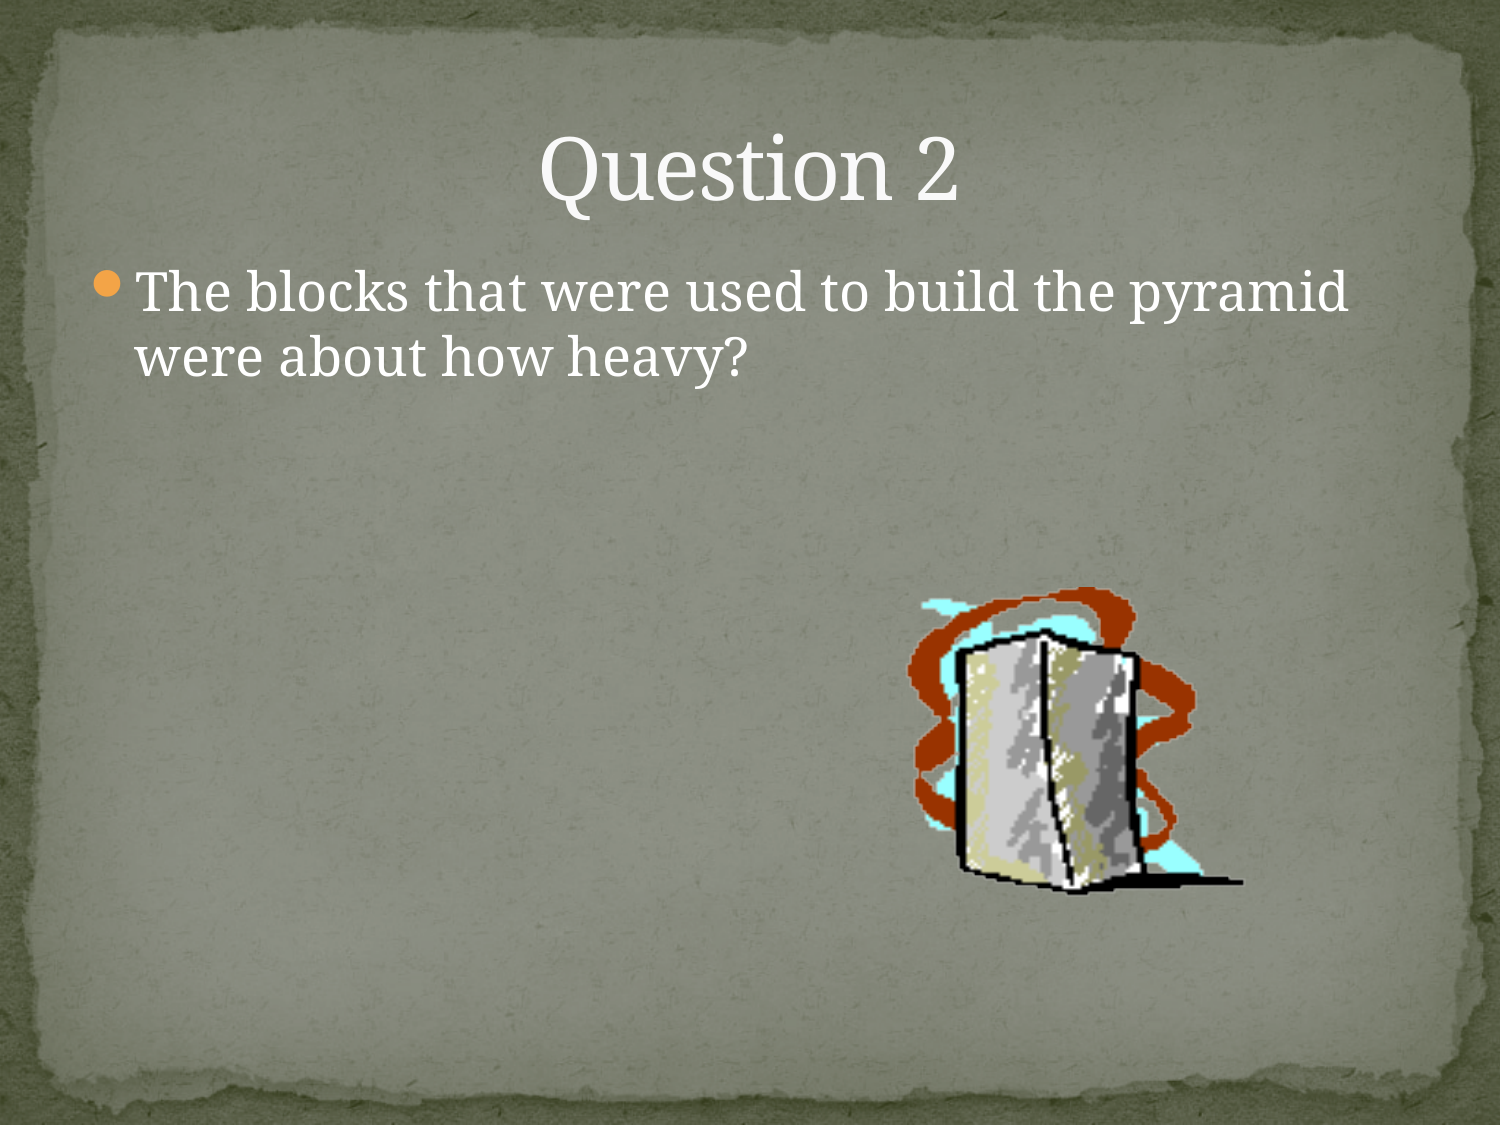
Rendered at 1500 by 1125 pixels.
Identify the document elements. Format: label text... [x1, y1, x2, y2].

title Question 2 [74, 24, 1425, 225]
list The blocks that were used to build the pyramid were about how heavy? [75, 249, 1425, 1000]
picture [874, 587, 1290, 901]
